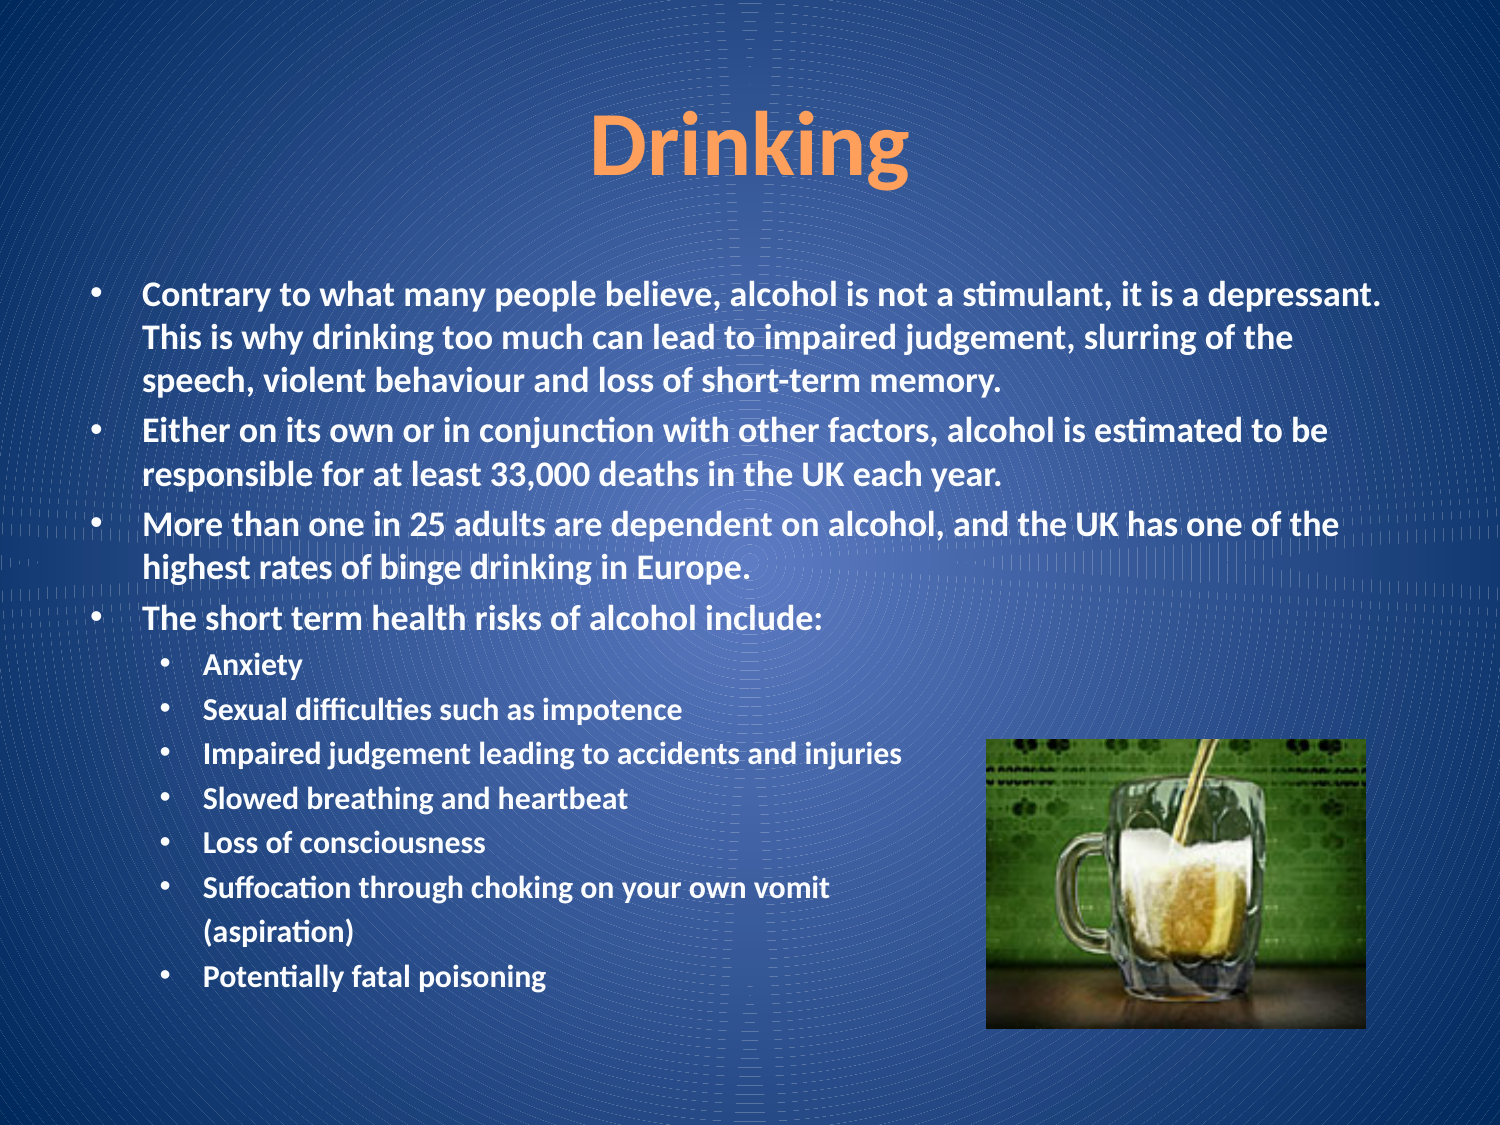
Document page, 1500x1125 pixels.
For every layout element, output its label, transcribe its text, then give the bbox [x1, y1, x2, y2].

picture [985, 739, 1366, 1030]
title Drinking [74, 44, 1426, 233]
list Contrary to what many people believe, alcohol is not a stimulant, it is a depressant. This is why drinking too much can lead to impaired judgement, slurring of the speech, violent behaviour and loss of short-term memory. Either on its own or in conjunction with other factors, alcohol is estimated to be responsible for at least 33,000 deaths in the UK each year. More than one in 25 adults are dependent on alcohol, and the UK has one of the highest rates of binge drinking in Europe. The short term health risks of alcohol include: Anxiety Sexual difficulties such as impotence Impaired judgement leading to accidents and injuries Slowed breathing and heartbeat Loss of consciousness Suffocation through choking on your own vomit (aspiration) Potentially fatal poisoning [74, 262, 1426, 1095]
